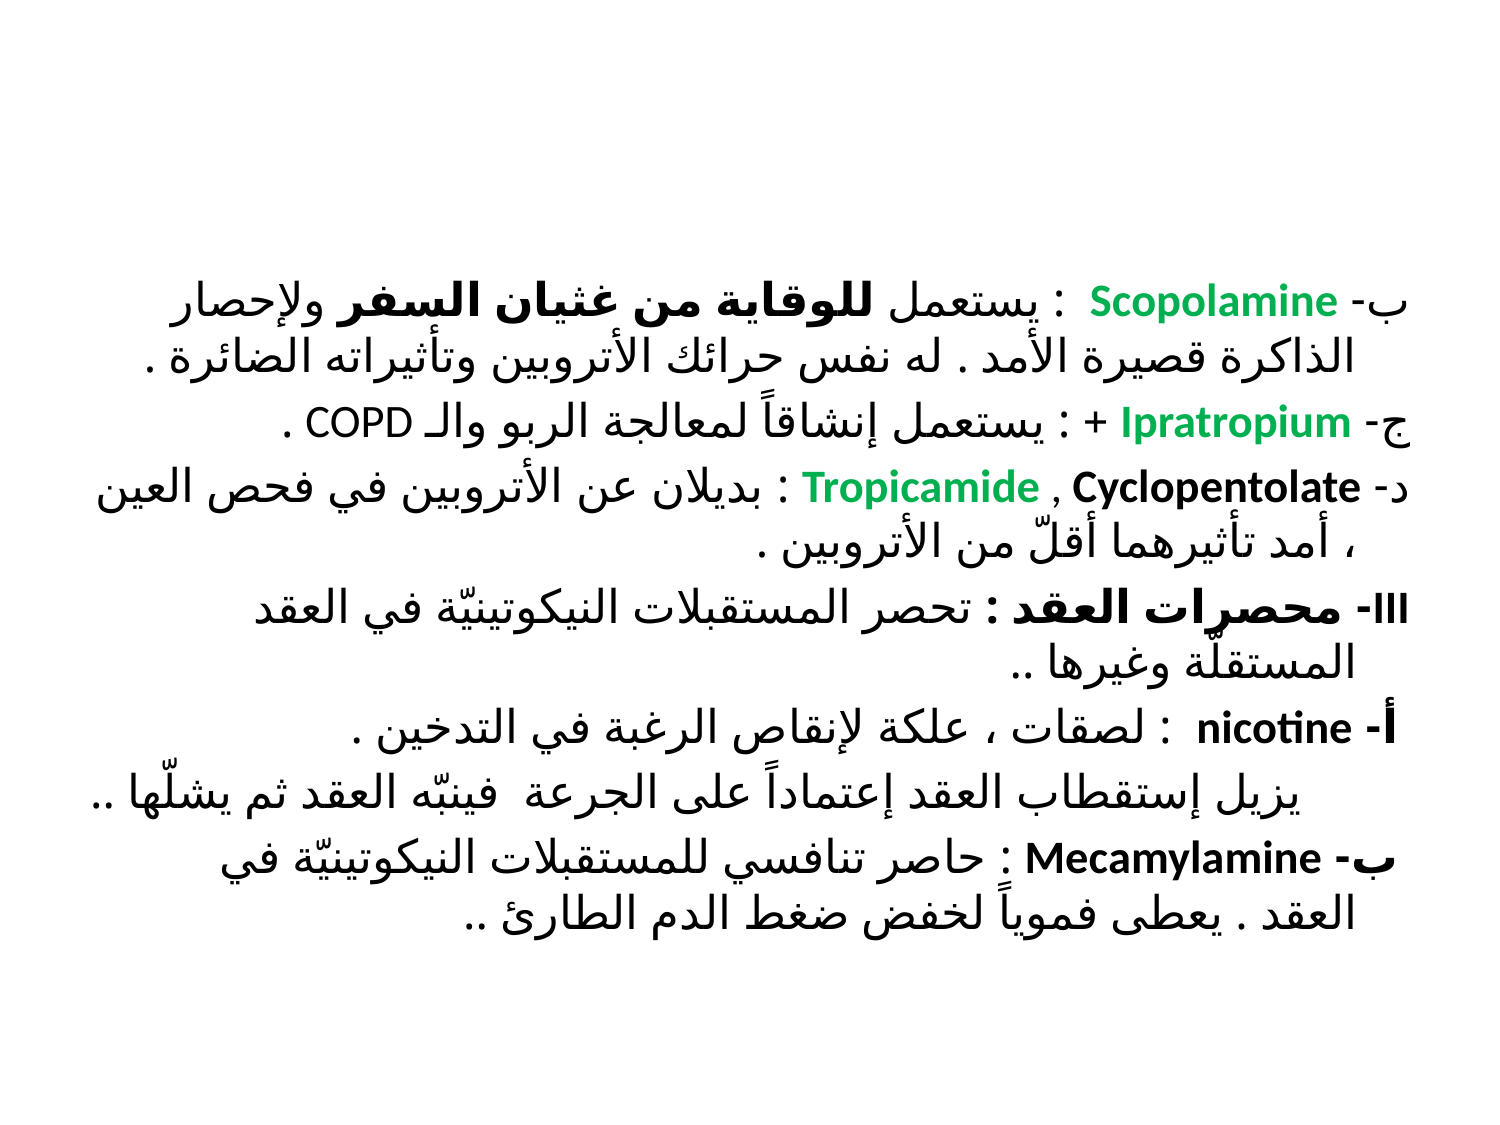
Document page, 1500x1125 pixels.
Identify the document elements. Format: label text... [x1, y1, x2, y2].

list ب- Scopolamine : يستعمل للوقاية من غثيان السفر ولإحصار الذاكرة قصيرة الأمد . له نفس حرائك الأتروبين وتأثيراته الضائرة . ج- Ipratropium + : يستعمل إنشاقاً لمعالجة الربو والـ COPD . د- Tropicamide , Cyclopentolate : بديلان عن الأتروبين في فحص العين ، أمد تأثيرهما أقلّ من الأتروبين . III- محصرات العقد : تحصر المستقبلات النيكوتينيّة في العقد المستقلّة وغيرها .. أ- nicotine : لصقات ، علكة لإنقاص الرغبة في التدخين . يزيل إستقطاب العقد إعتماداً على الجرعة فينبّه العقد ثم يشلّها .. ب- Mecamylamine : حاصر تنافسي للمستقبلات النيكوتينيّة في العقد . يعطى فموياً لخفض ضغط الدم الطارئ .. [75, 262, 1425, 1005]
